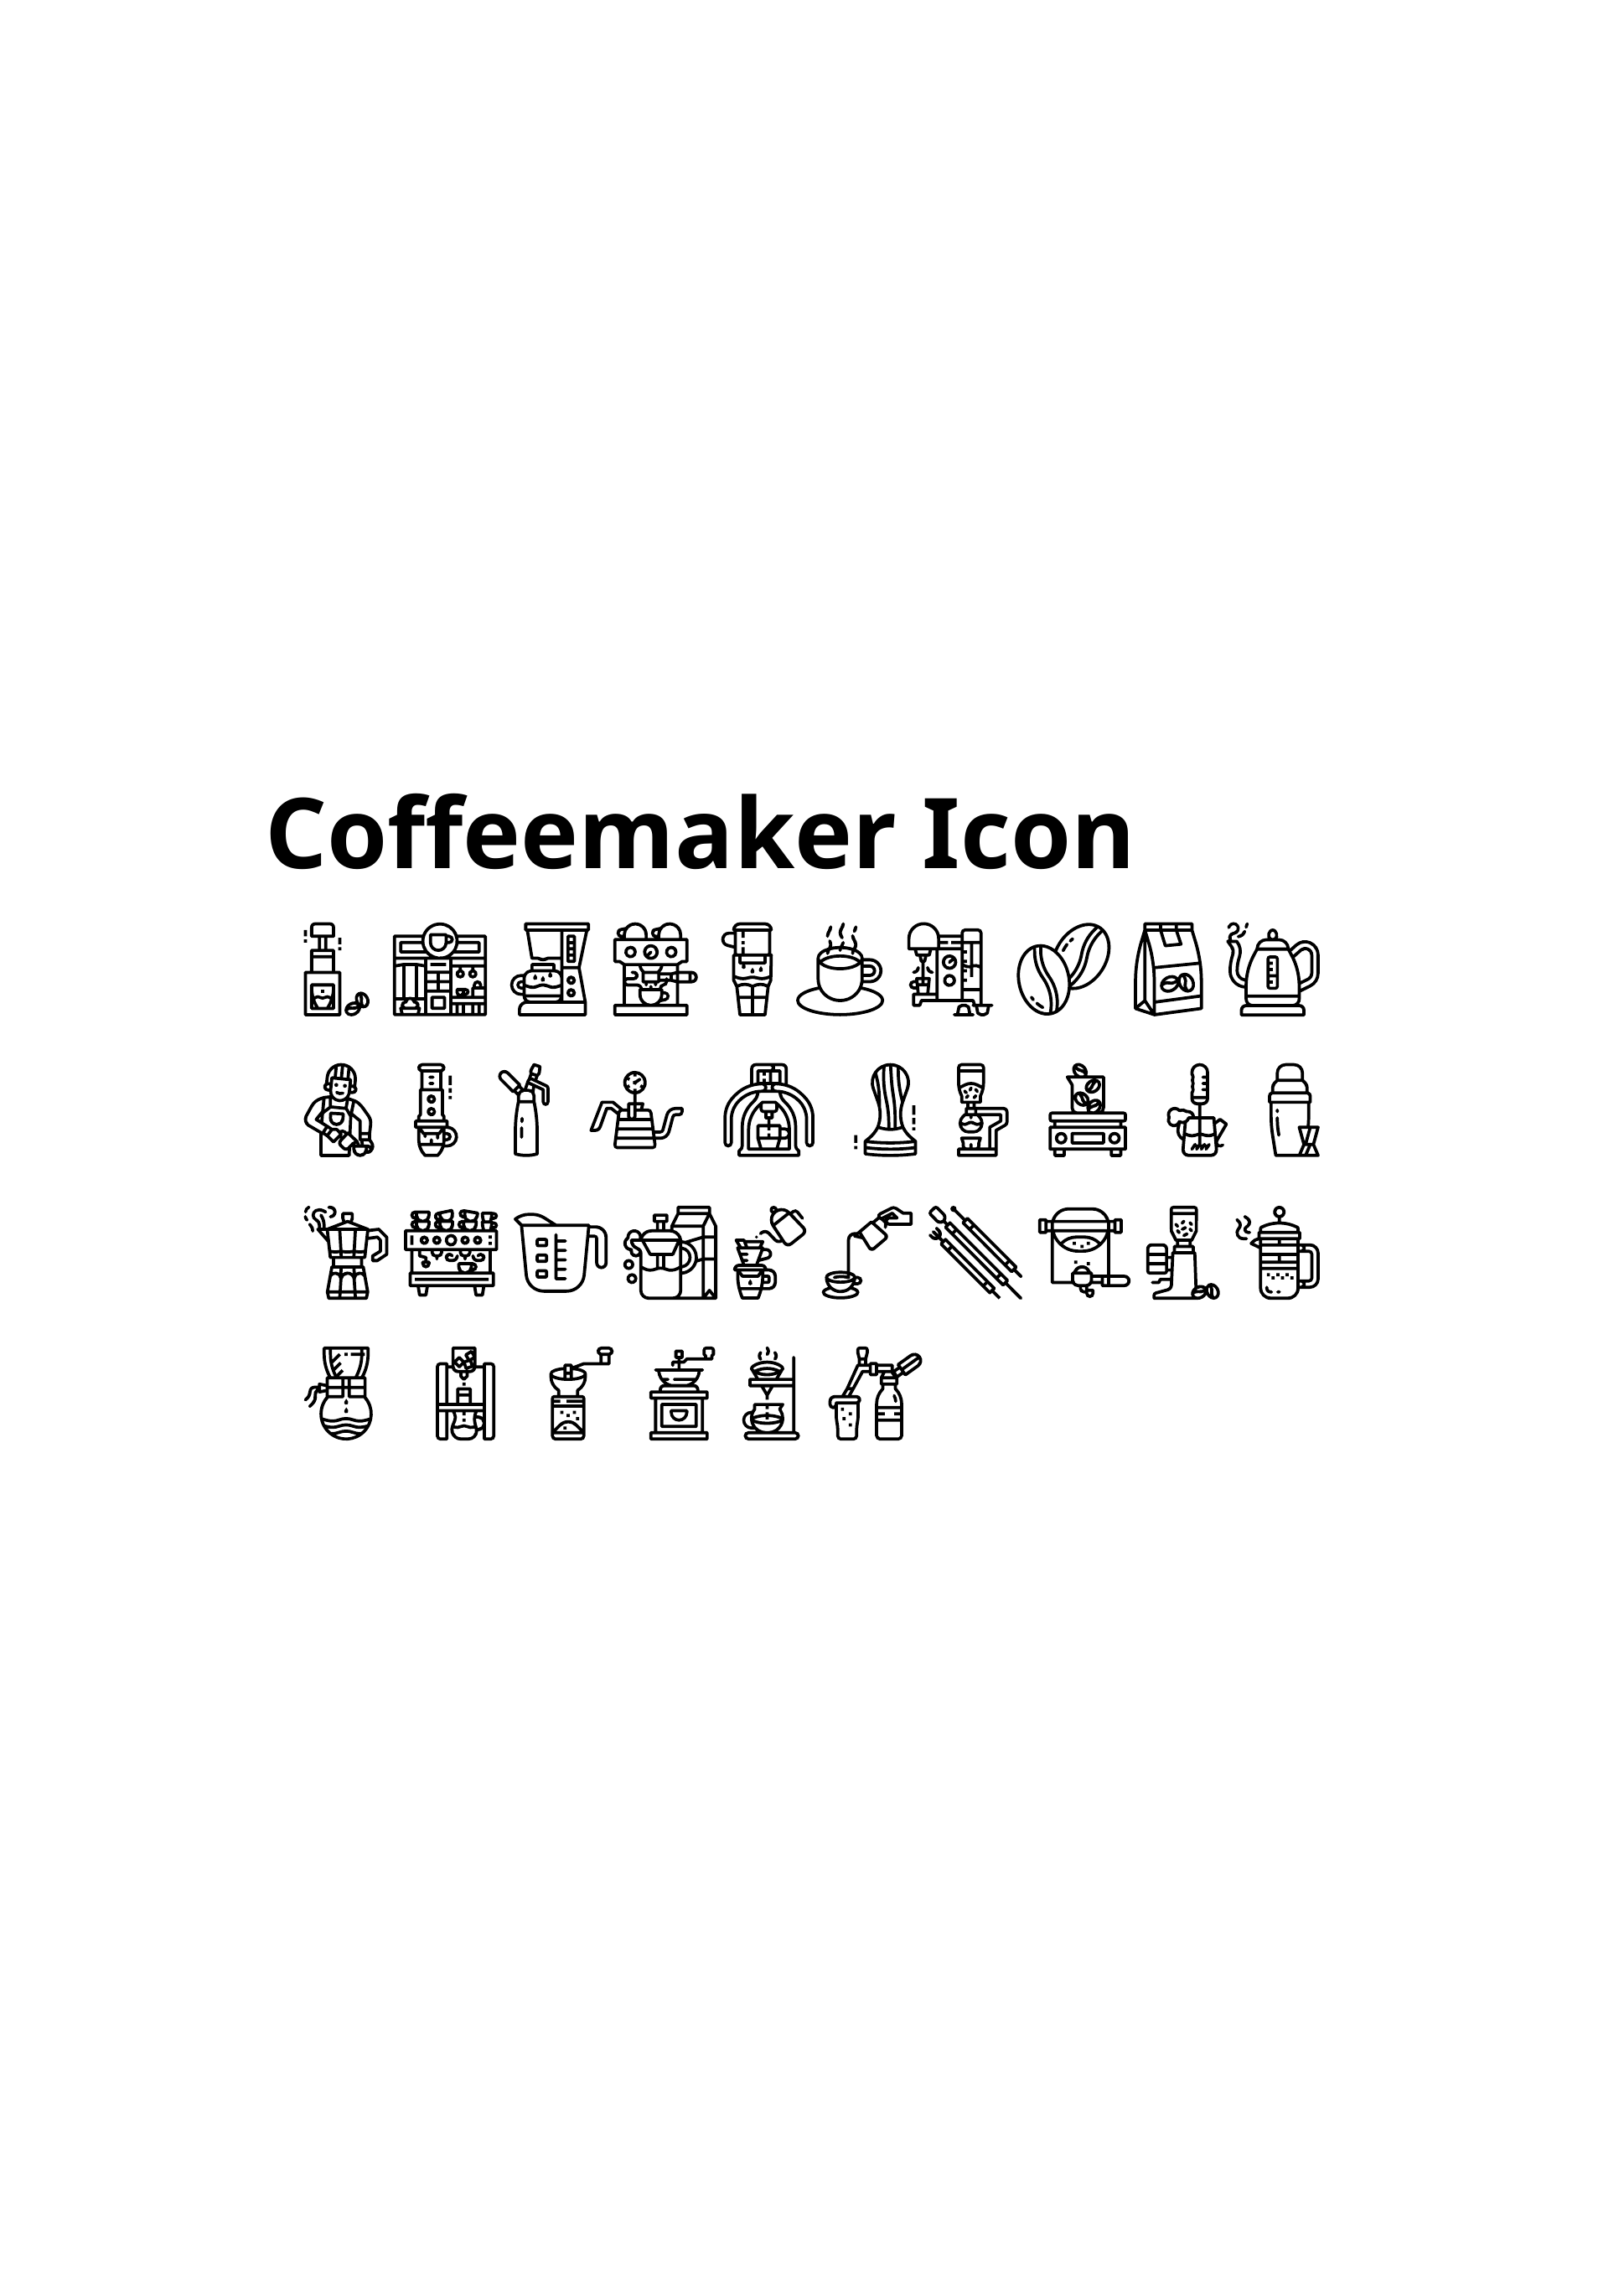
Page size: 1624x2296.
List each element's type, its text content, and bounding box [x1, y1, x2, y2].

text_box [796, 933, 885, 1016]
text_box [1166, 1063, 1228, 1157]
text_box [414, 1063, 458, 1157]
text_box [765, 1346, 770, 1356]
text_box [863, 1063, 918, 1157]
text_box [589, 1070, 684, 1150]
text_box [549, 1346, 614, 1441]
text_box [303, 1346, 373, 1441]
text_box [1146, 1205, 1220, 1301]
text_box [1037, 1207, 1131, 1299]
text_box [825, 925, 833, 939]
text_box [821, 1206, 913, 1300]
text_box [828, 1346, 923, 1441]
text_box [436, 1346, 496, 1441]
text_box [950, 1205, 1023, 1279]
text_box [404, 1208, 499, 1297]
text_box [854, 1135, 858, 1143]
text_box [303, 1205, 311, 1222]
text_box [514, 1213, 608, 1293]
text_box [392, 922, 488, 1016]
text_box [1249, 1205, 1320, 1301]
text_box [327, 1205, 337, 1218]
text_box [308, 1223, 315, 1233]
text_box [303, 922, 342, 1016]
text_box [311, 1207, 389, 1301]
text_box [838, 922, 846, 939]
text_box [1016, 923, 1111, 1016]
text_box [852, 925, 858, 933]
text_box [928, 1205, 1022, 1300]
text_box [732, 1235, 778, 1300]
text_box [957, 1063, 1009, 1157]
text_box [742, 1351, 800, 1441]
text_box [721, 922, 773, 1016]
text_box Coffeemaker Icon [261, 768, 1140, 892]
text_box [723, 1063, 815, 1157]
text_box [1235, 1218, 1249, 1241]
text_box [1226, 922, 1320, 1017]
text_box [613, 922, 698, 1016]
text_box [344, 991, 370, 1016]
text_box [1268, 1063, 1320, 1157]
text_box [509, 922, 591, 1016]
text_box [1243, 1215, 1252, 1234]
text_box [623, 1205, 718, 1301]
text_box [649, 1346, 716, 1441]
text_box [1048, 1063, 1127, 1157]
text_box [1134, 922, 1203, 1016]
text_box [303, 1063, 375, 1157]
text_box [759, 1205, 807, 1247]
text_box [498, 1063, 550, 1157]
text_box [907, 922, 994, 1016]
